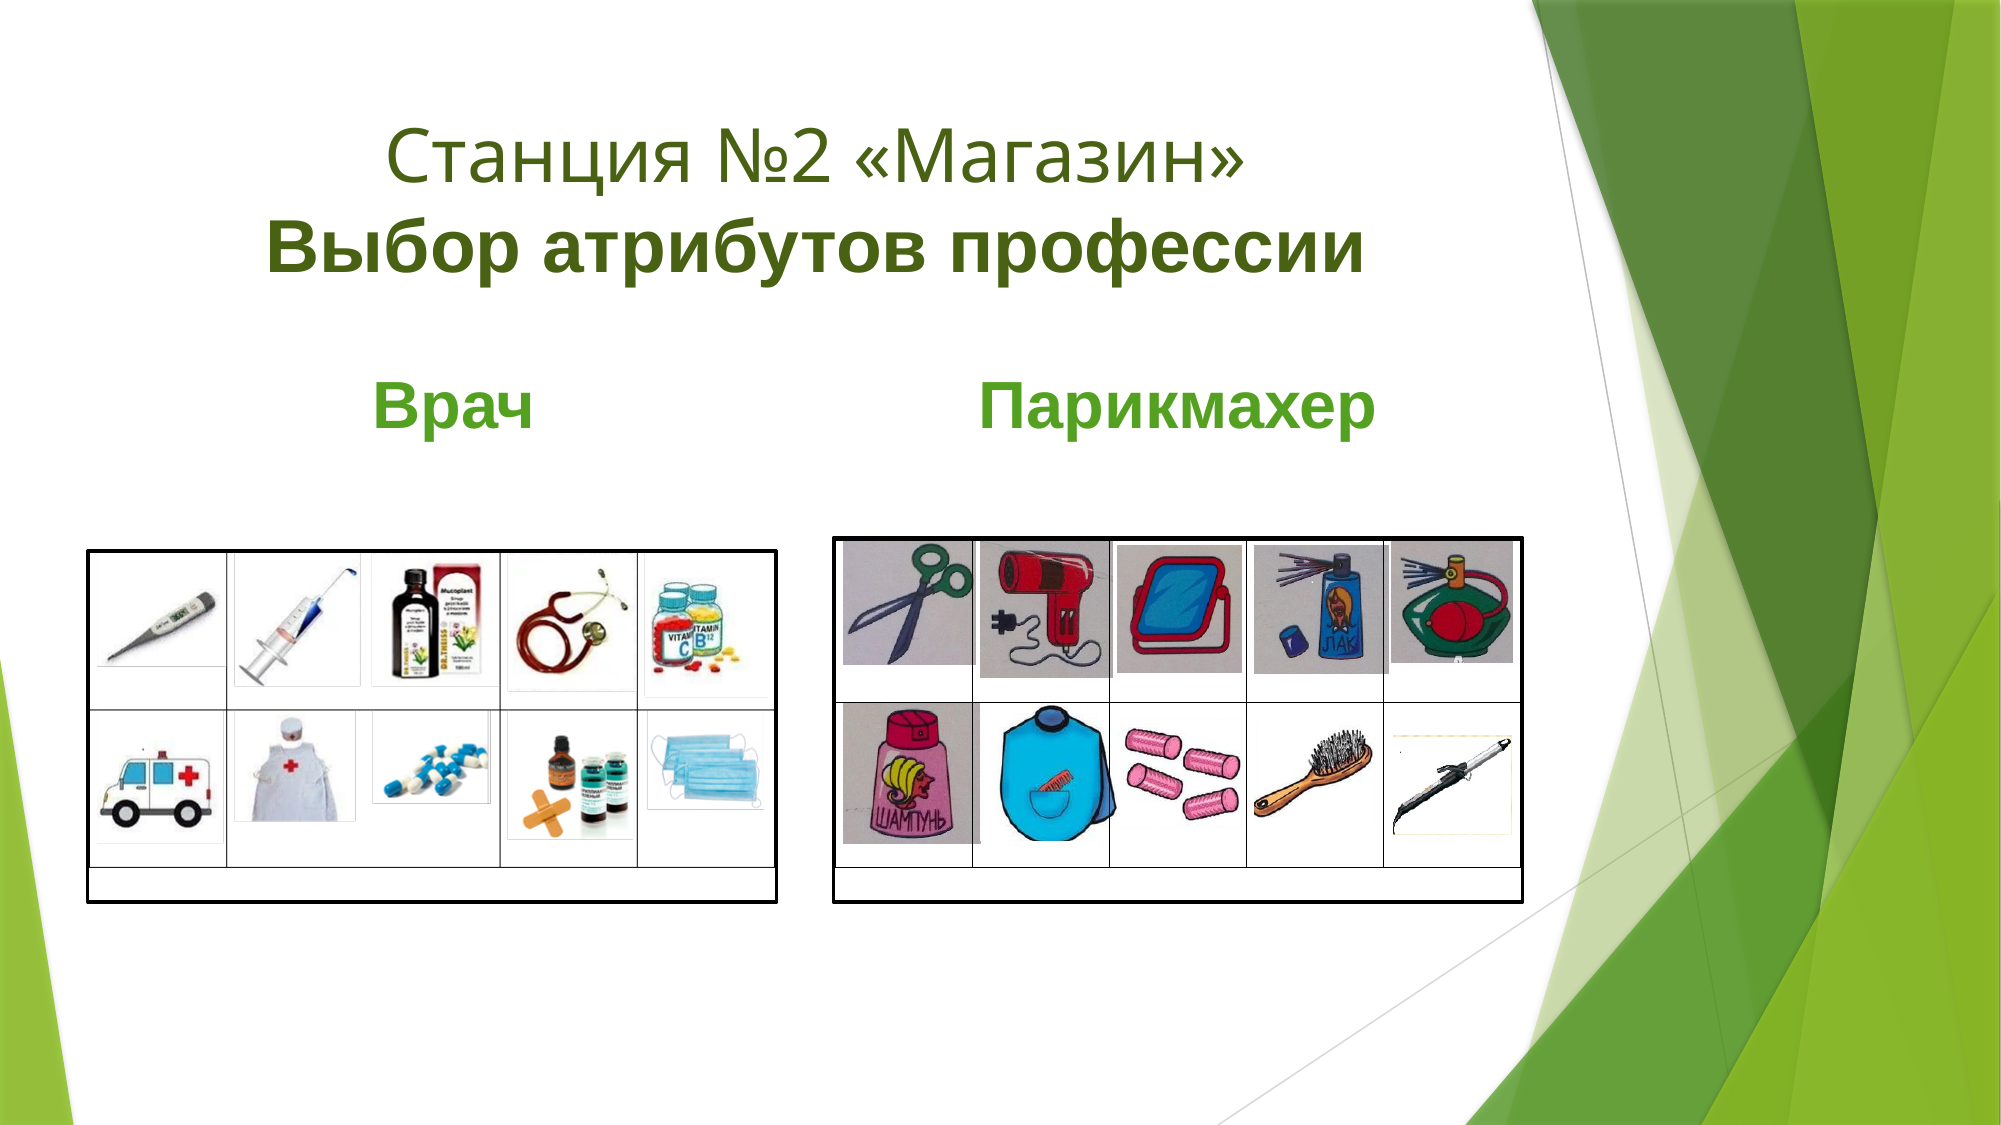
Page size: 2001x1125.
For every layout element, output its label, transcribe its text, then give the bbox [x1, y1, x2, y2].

list Парикмахер [834, 354, 1522, 449]
list Врач [110, 354, 798, 449]
title Станция №2 «Магазин» Выбор атрибутов профессии [111, 99, 1522, 317]
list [88, 551, 776, 901]
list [834, 539, 1522, 901]
